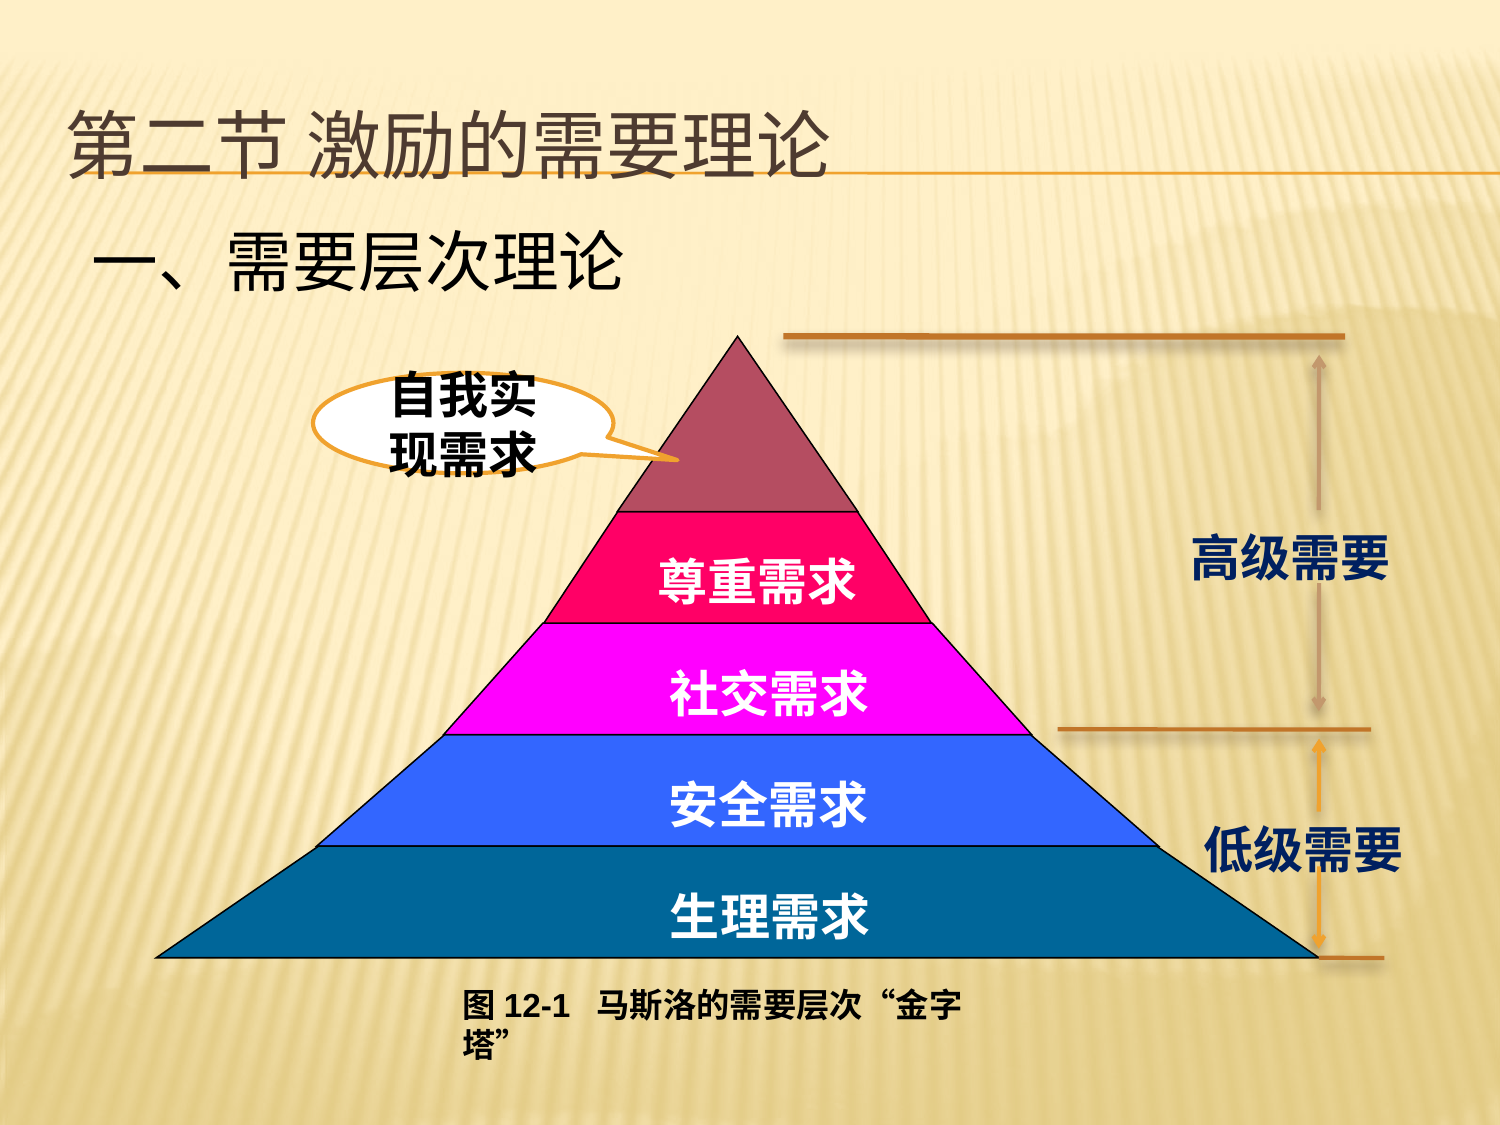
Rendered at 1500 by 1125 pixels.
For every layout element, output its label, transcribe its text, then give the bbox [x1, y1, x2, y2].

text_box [155, 336, 1464, 959]
text_box 图12-1 马斯洛的需要层次“金字塔” [447, 976, 1022, 1072]
title 第二节 激励的需要理论 [50, 75, 1475, 213]
text_box 一、需要层次理论 [77, 212, 641, 308]
